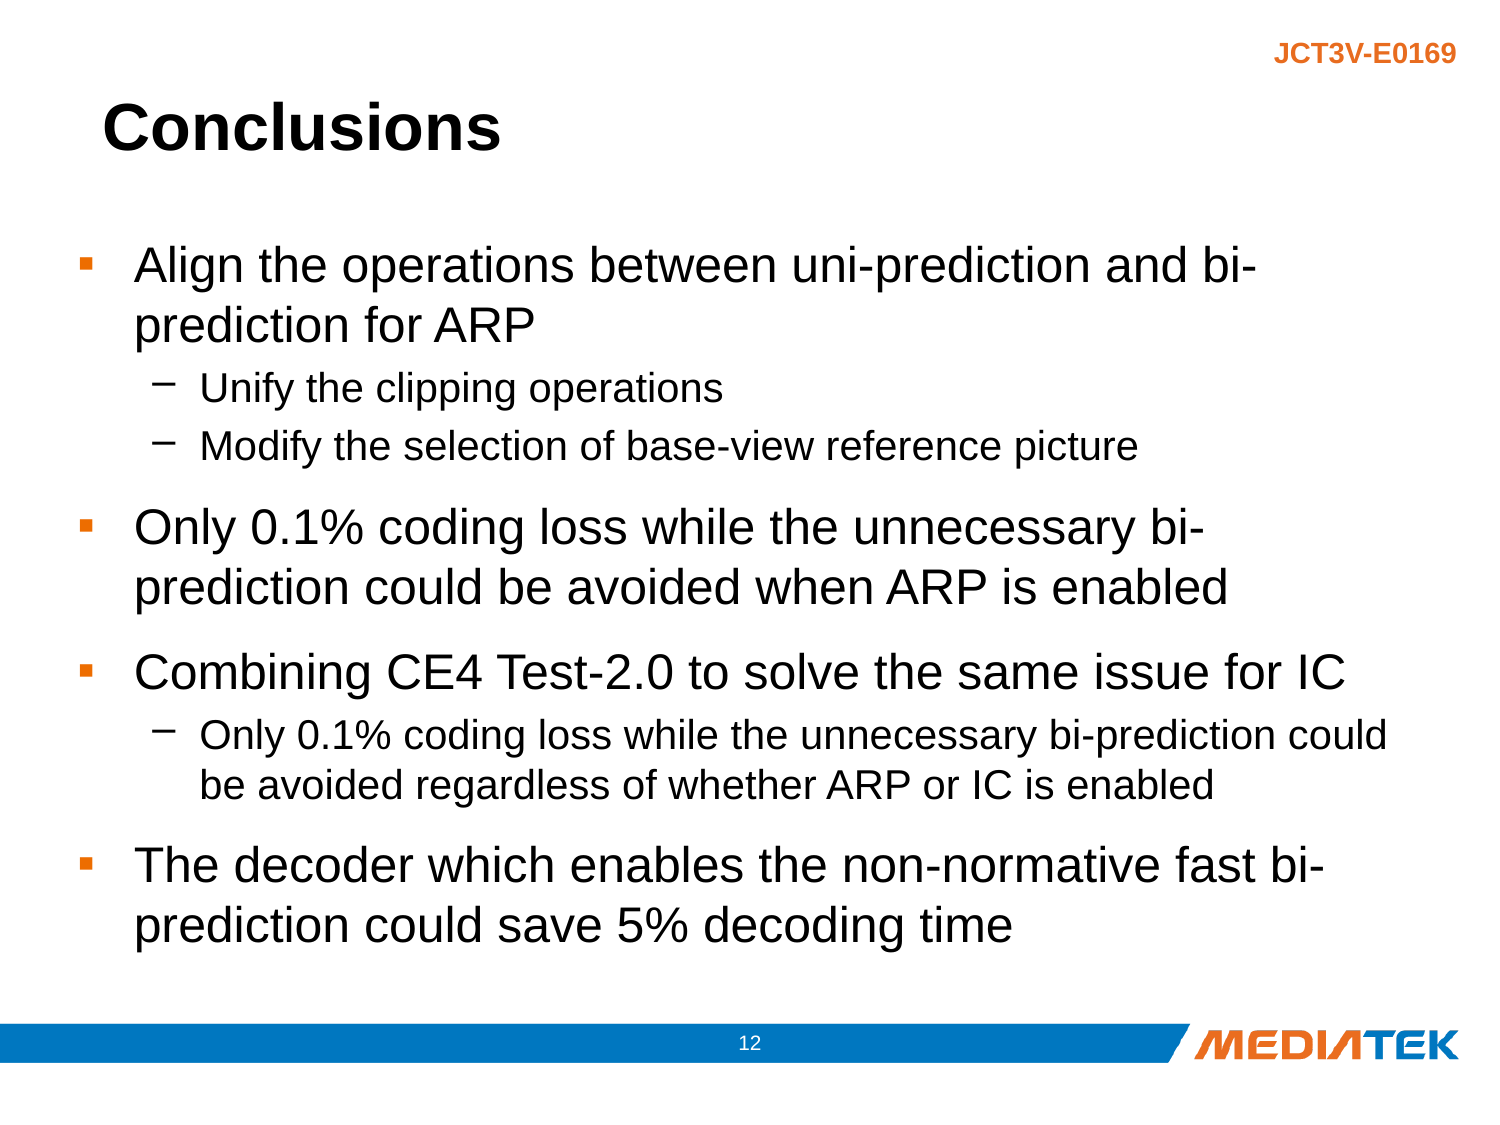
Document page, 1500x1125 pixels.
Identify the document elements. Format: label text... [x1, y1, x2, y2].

list Align the operations between uni-prediction and bi-prediction for ARP Unify the clipping operations Modify the selection of base-view reference picture Only 0.1% coding loss while the unnecessary bi-prediction could be avoided when ARP is enabled Combining CE4 Test-2.0 to solve the same issue for IC Only 0.1% coding loss while the unnecessary bi-prediction could be avoided regardless of whether ARP or IC is enabled The decoder which enables the non-normative fast bi-prediction could save 5% decoding time [62, 224, 1424, 1051]
slide_number 11 [711, 1022, 789, 1090]
picture [789, 1023, 1459, 1063]
title Conclusions [87, 46, 1410, 201]
picture [0, 1023, 711, 1063]
